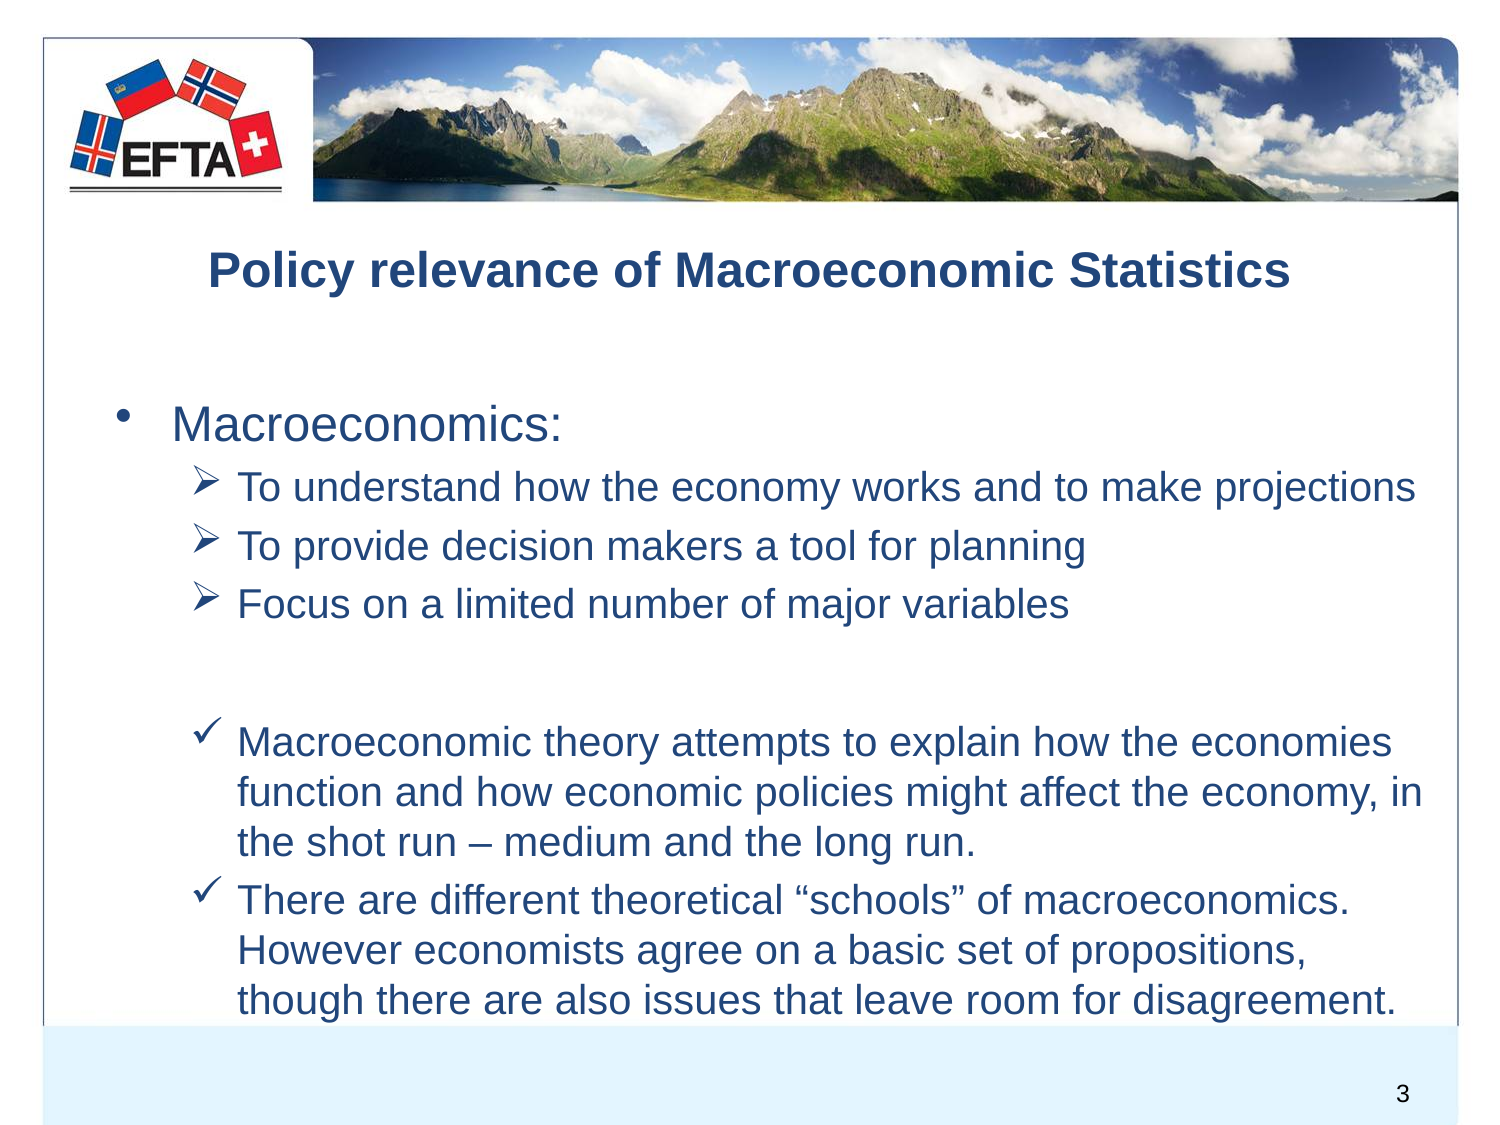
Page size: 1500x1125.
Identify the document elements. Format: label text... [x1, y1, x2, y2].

slide_number 3 [1074, 1070, 1425, 1125]
picture [0, 19, 1500, 1125]
list Macroeconomics: To understand how the economy works and to make projections To provide decision makers a tool for planning Focus on a limited number of major variables Macroeconomic theory attempts to explain how the economies function and how economic policies might affect the economy, in the shot run – medium and the long run. There are different theoretical “schools” of macroeconomics. However economists agree on a basic set of propositions, though there are also issues that leave room for disagreement. [100, 314, 1451, 976]
title Policy relevance of Macroeconomic Statistics [75, 173, 1425, 362]
